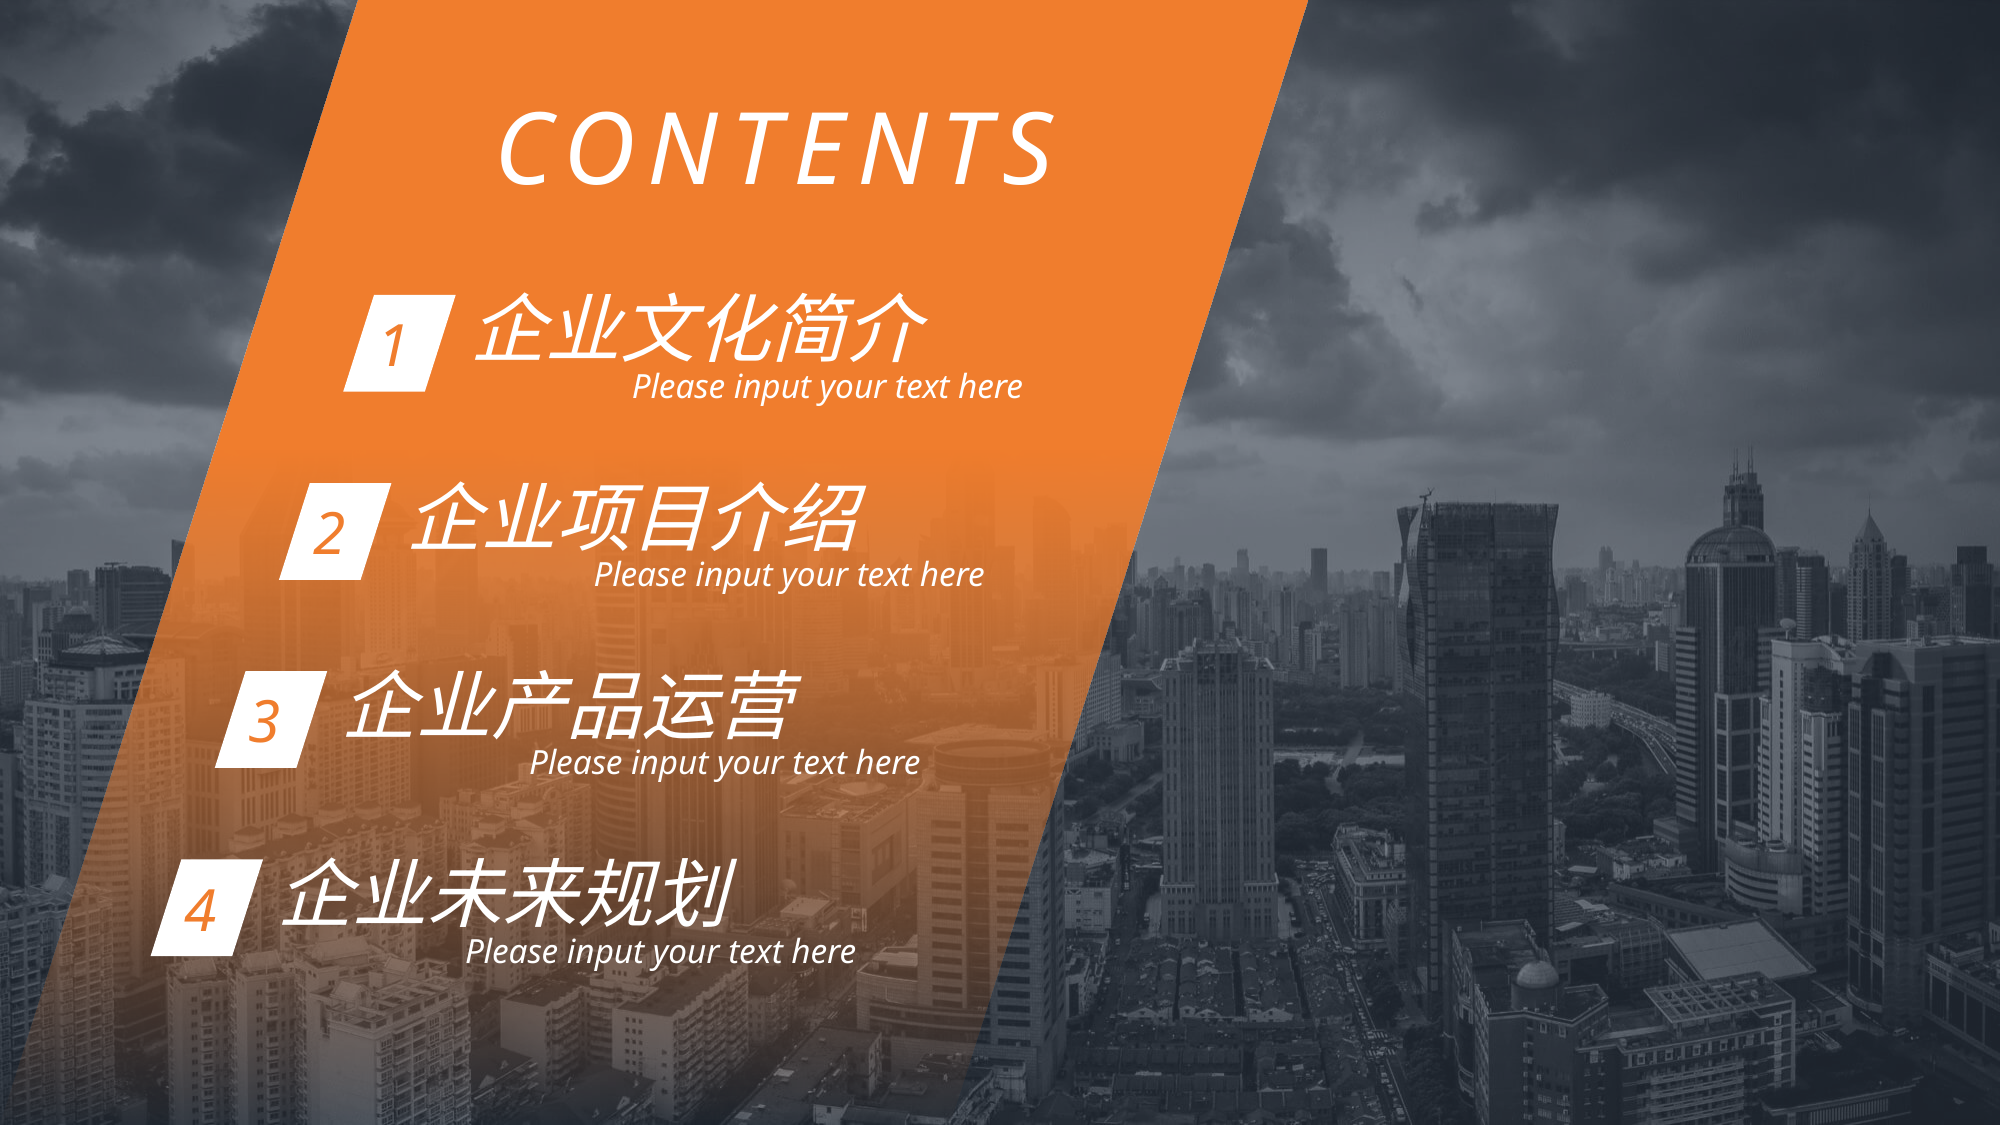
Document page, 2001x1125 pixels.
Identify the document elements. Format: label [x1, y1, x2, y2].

text_box [343, 274, 1050, 414]
text_box [214, 650, 973, 795]
text_box [150, 839, 909, 984]
text_box [0, 0, 1308, 1125]
picture [1308, 0, 2000, 1125]
text_box [278, 462, 1037, 607]
